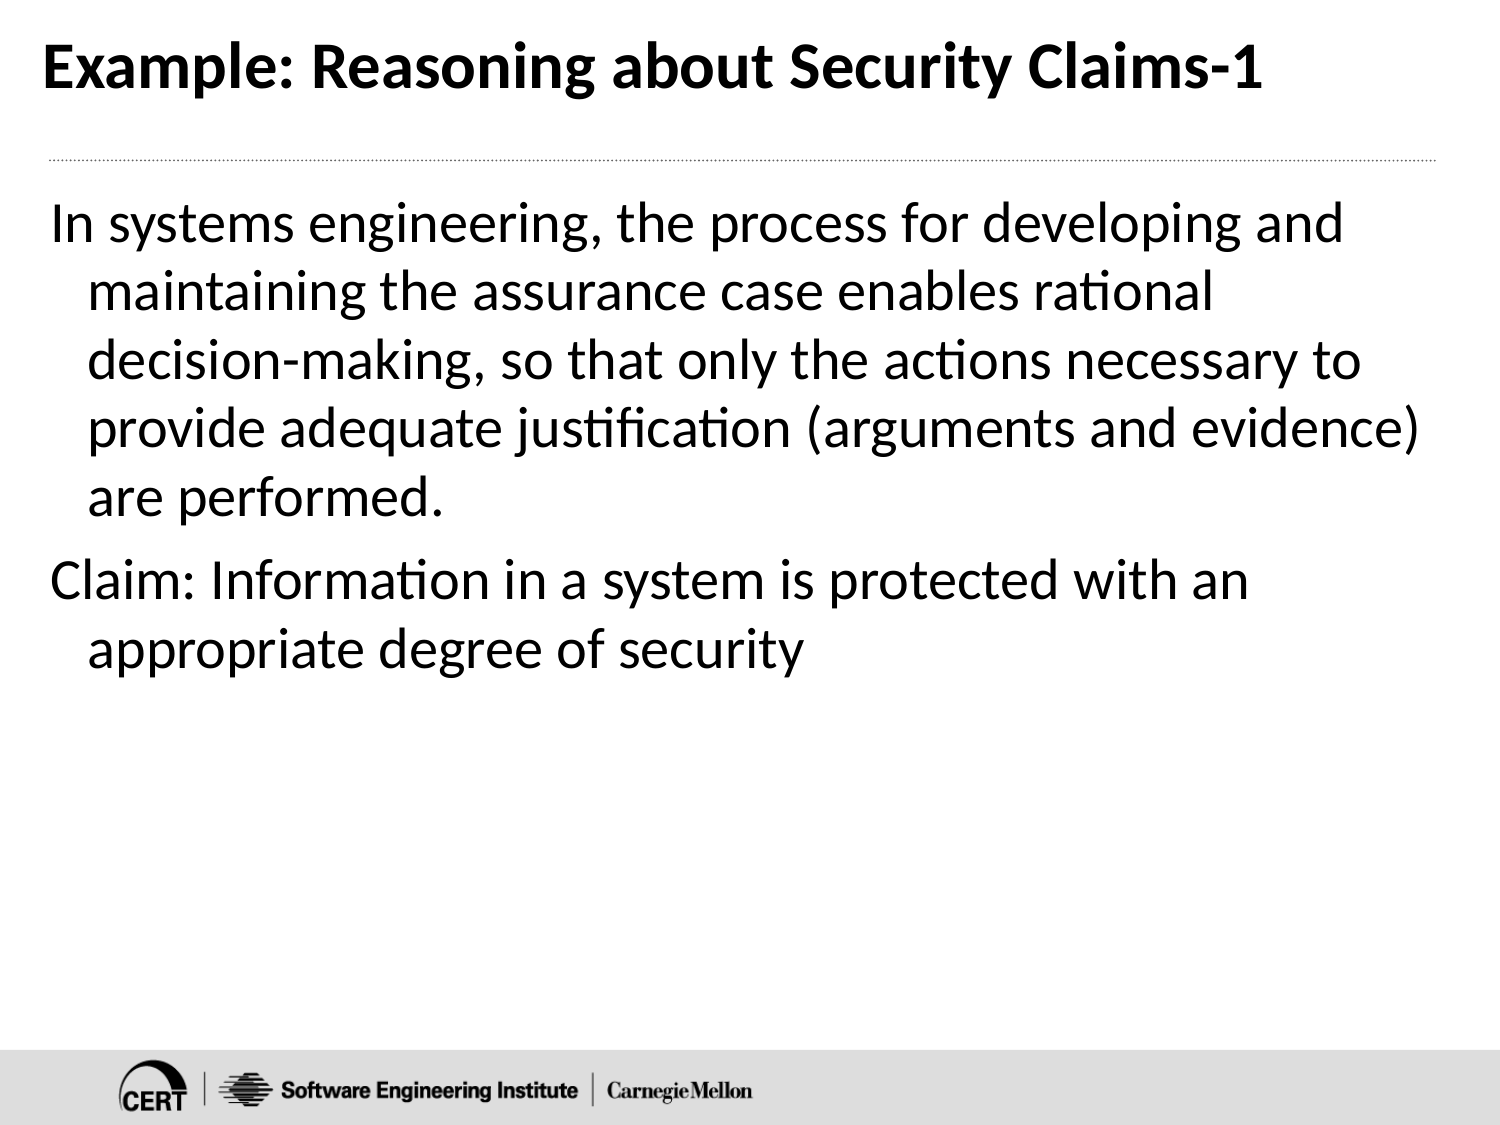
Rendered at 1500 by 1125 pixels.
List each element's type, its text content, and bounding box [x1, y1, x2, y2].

title Example: Reasoning about Security Claims-1 [42, 37, 1434, 155]
picture [102, 1056, 765, 1117]
list In systems engineering, the process for developing and maintaining the assurance case enables rational decision-making, so that only the actions necessary to provide adequate justification (arguments and evidence) are performed. Claim: Information in a system is protected with an appropriate degree of security [49, 187, 1438, 1001]
